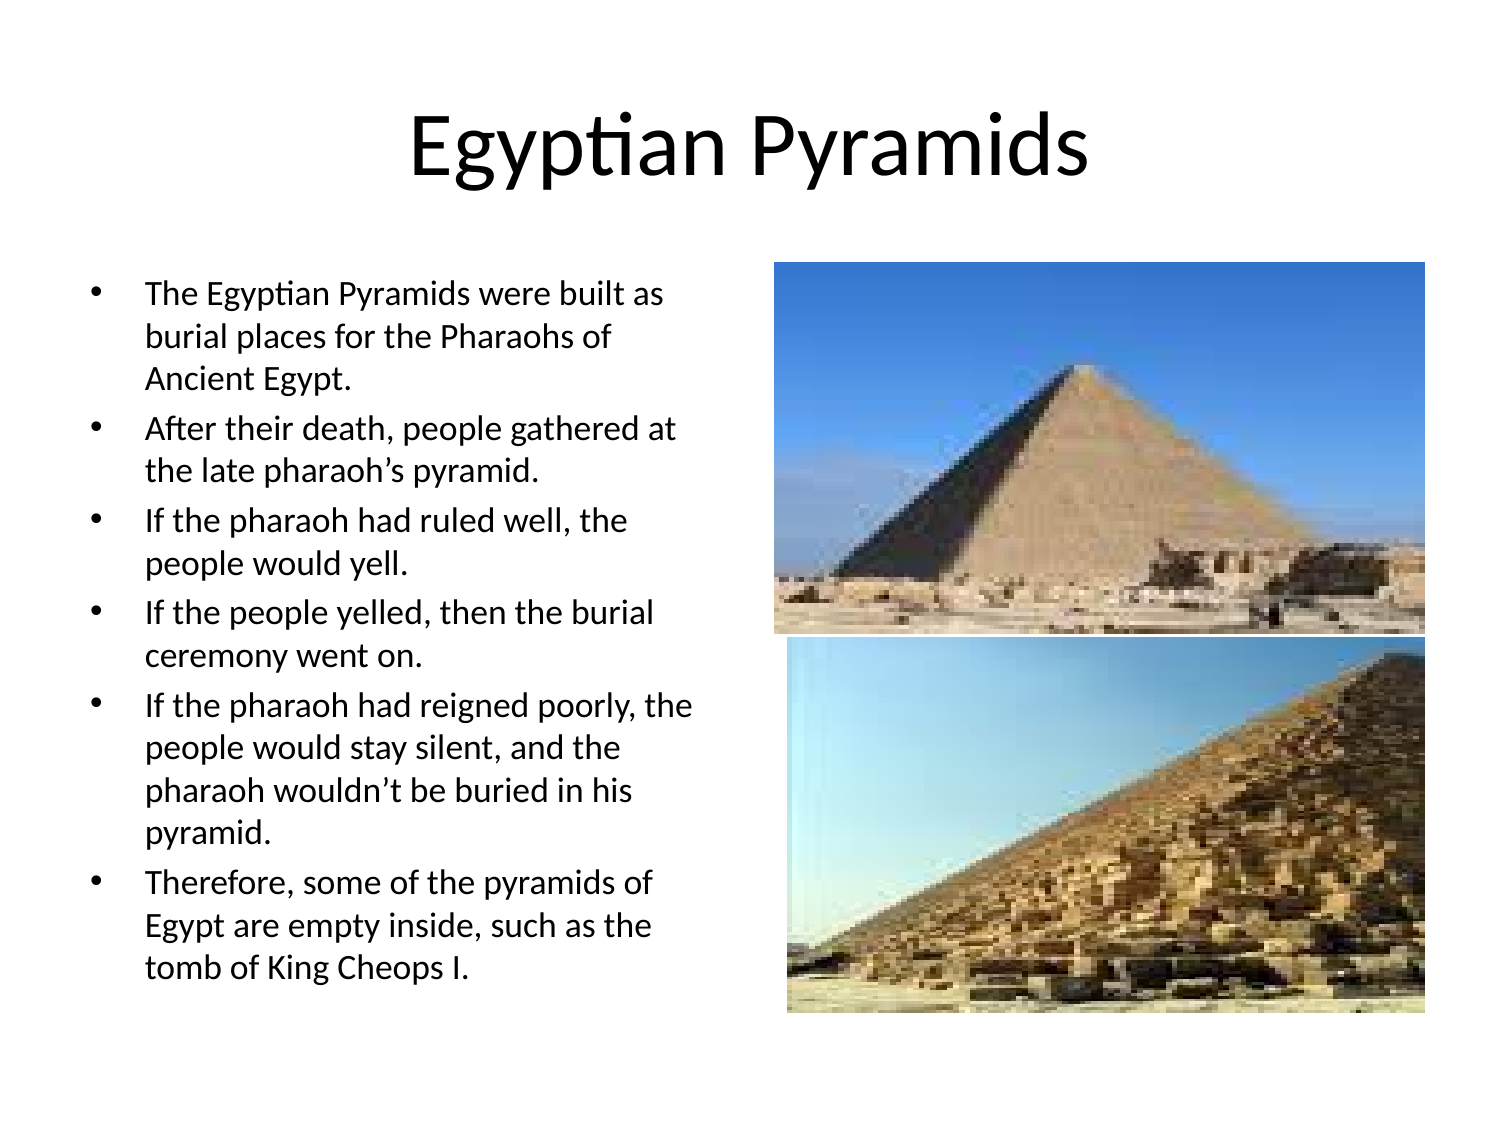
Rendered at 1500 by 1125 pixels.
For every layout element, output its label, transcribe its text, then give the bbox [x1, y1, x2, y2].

list The Egyptian Pyramids were built as burial places for the Pharaohs of Ancient Egypt. After their death, people gathered at the late pharaoh’s pyramid. If the pharaoh had ruled well, the people would yell. If the people yelled, then the burial ceremony went on. If the pharaoh had reigned poorly, the people would stay silent, and the pharaoh wouldn’t be buried in his pyramid. Therefore, some of the pyramids of Egypt are empty inside, such as the tomb of King Cheops I. [75, 262, 738, 1005]
picture [774, 262, 1426, 634]
title Egyptian Pyramids [75, 45, 1425, 233]
picture [787, 637, 1426, 1013]
